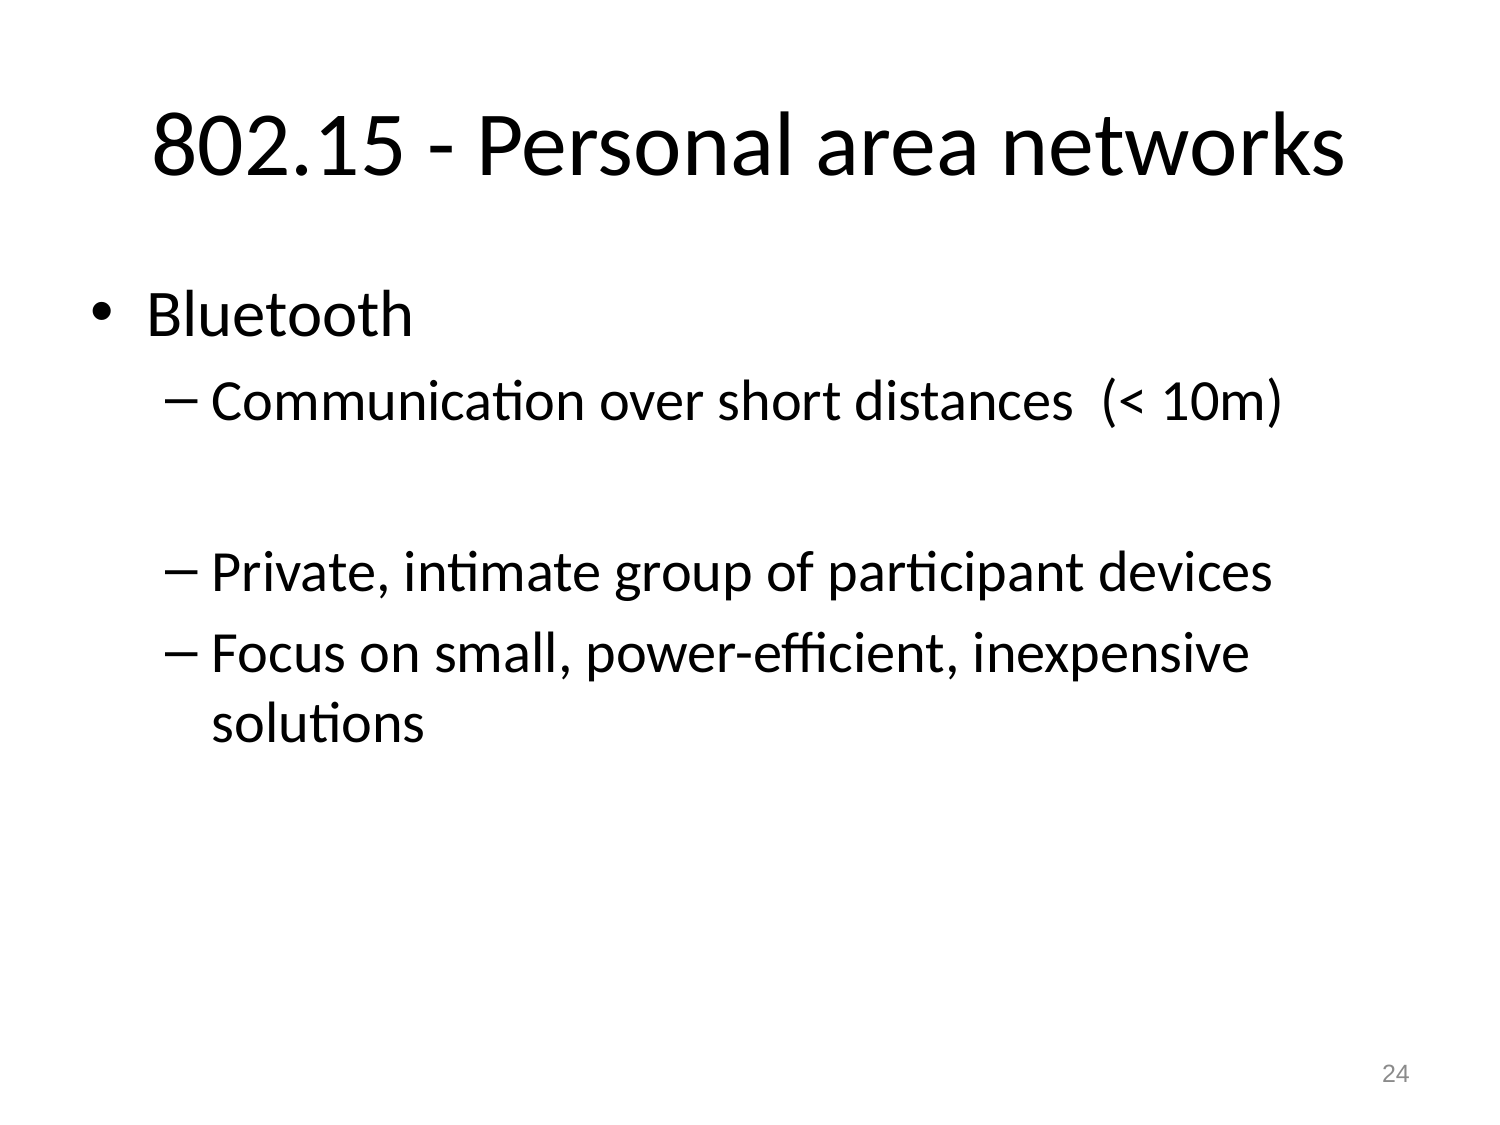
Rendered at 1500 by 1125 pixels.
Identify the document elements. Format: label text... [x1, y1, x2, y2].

title 802.15 - Personal area networks [74, 44, 1426, 233]
list Bluetooth Communication over short distances (< 10m) Private, intimate group of participant devices Focus on small, power-efficient, inexpensive solutions [74, 262, 1426, 1006]
slide_number 24 [1074, 1042, 1425, 1103]
